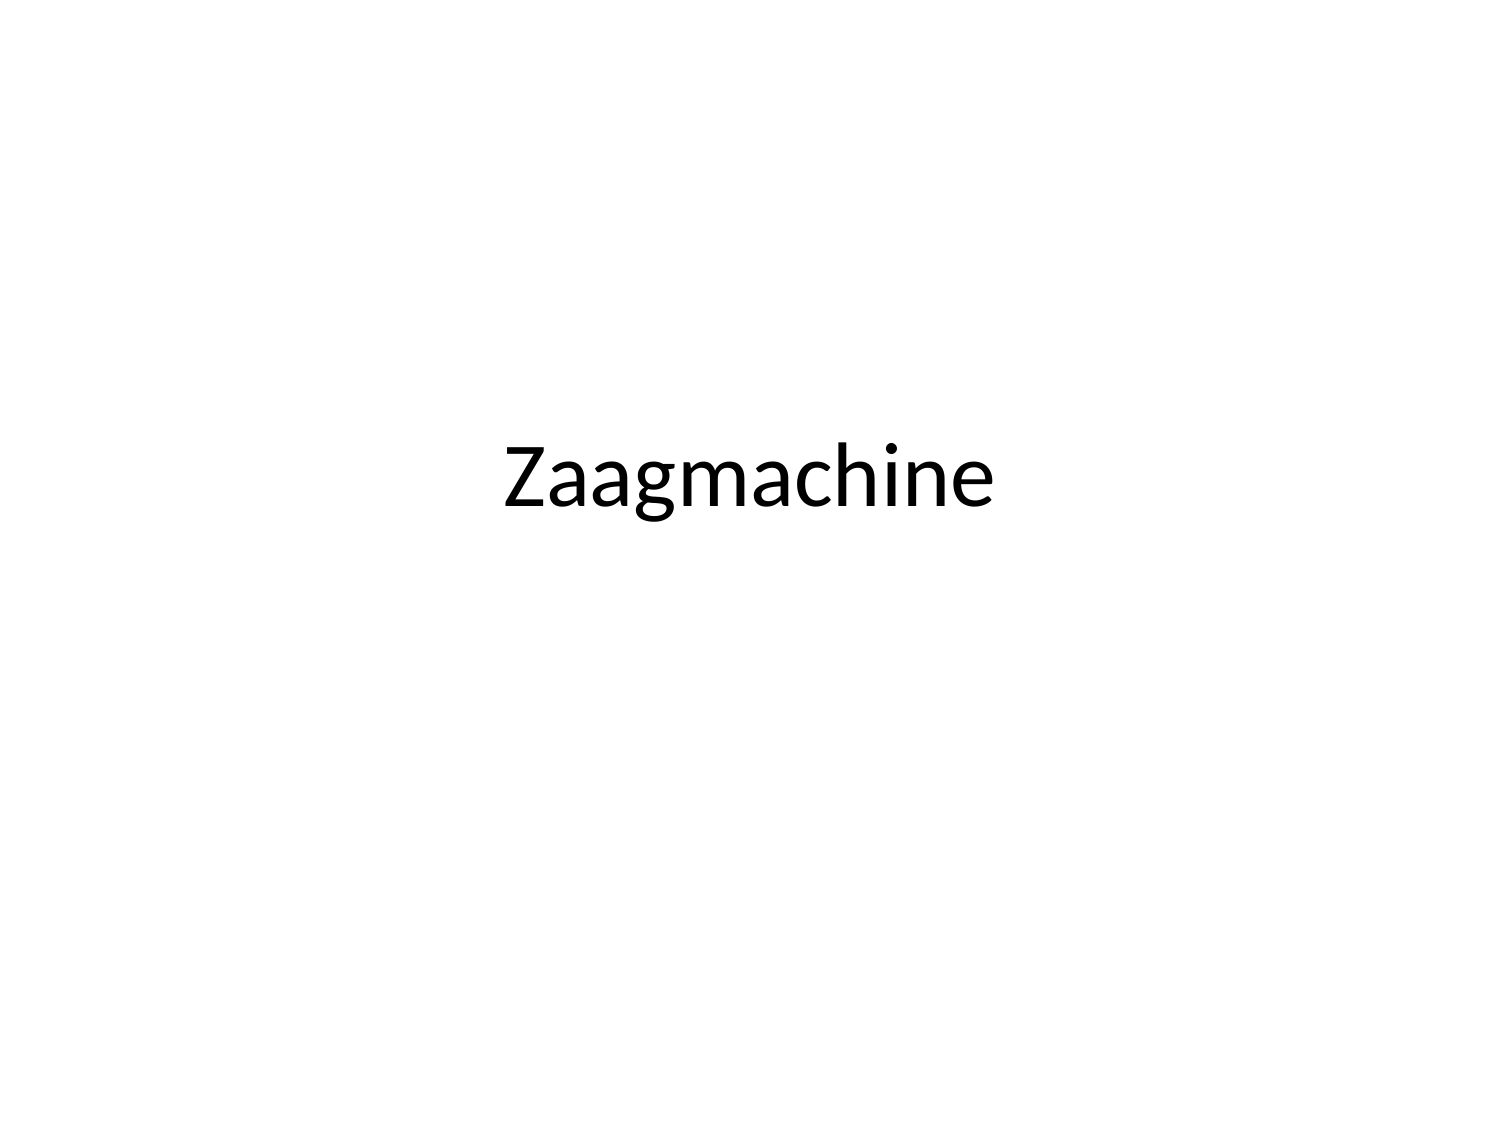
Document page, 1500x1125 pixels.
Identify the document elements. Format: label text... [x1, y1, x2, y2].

title Zaagmachine [112, 349, 1388, 591]
